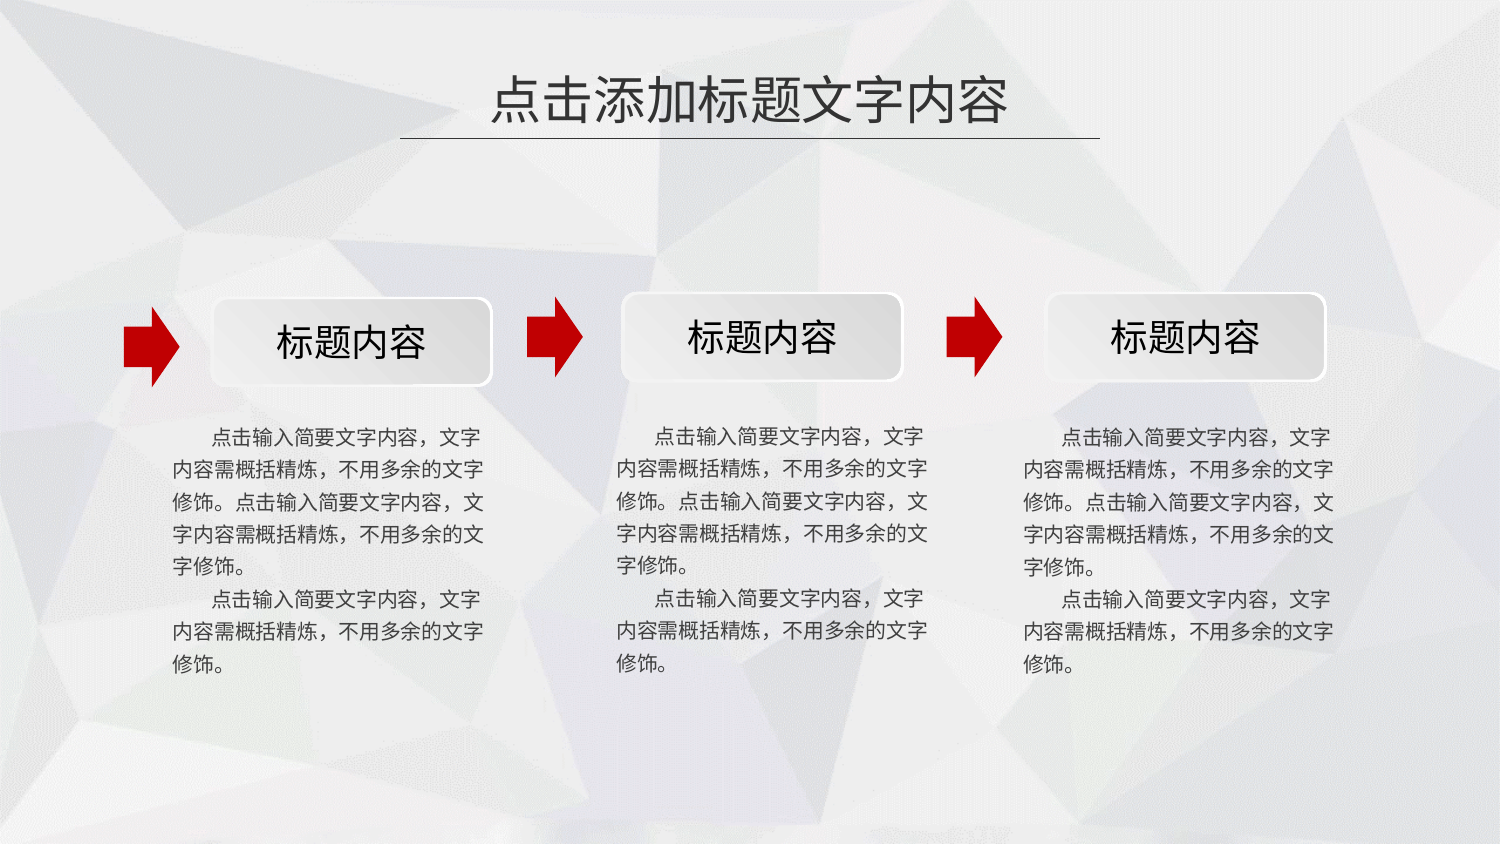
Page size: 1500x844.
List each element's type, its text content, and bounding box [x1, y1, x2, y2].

text_box 点击输入简要文字内容，文字内容需概括精炼，不用多余的文字修饰。点击输入简要文字内容，文字内容需概括精炼，不用多余的文字修饰。 点击输入简要文字内容，文字内容需概括精炼，不用多余的文字修饰。 [616, 415, 936, 676]
text_box 点击添加标题文字内容 [472, 60, 1028, 137]
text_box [210, 296, 494, 388]
text_box [527, 296, 583, 378]
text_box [621, 291, 905, 383]
picture [0, 0, 1500, 844]
text_box [123, 306, 180, 388]
text_box 点击输入简要文字内容，文字内容需概括精炼，不用多余的文字修饰。点击输入简要文字内容，文字内容需概括精炼，不用多余的文字修饰。 点击输入简要文字内容，文字内容需概括精炼，不用多余的文字修饰。 [172, 416, 492, 677]
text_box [1044, 291, 1328, 383]
text_box [946, 296, 1003, 378]
text_box 点击输入简要文字内容，文字内容需概括精炼，不用多余的文字修饰。点击输入简要文字内容，文字内容需概括精炼，不用多余的文字修饰。 点击输入简要文字内容，文字内容需概括精炼，不用多余的文字修饰。 [1023, 417, 1343, 677]
